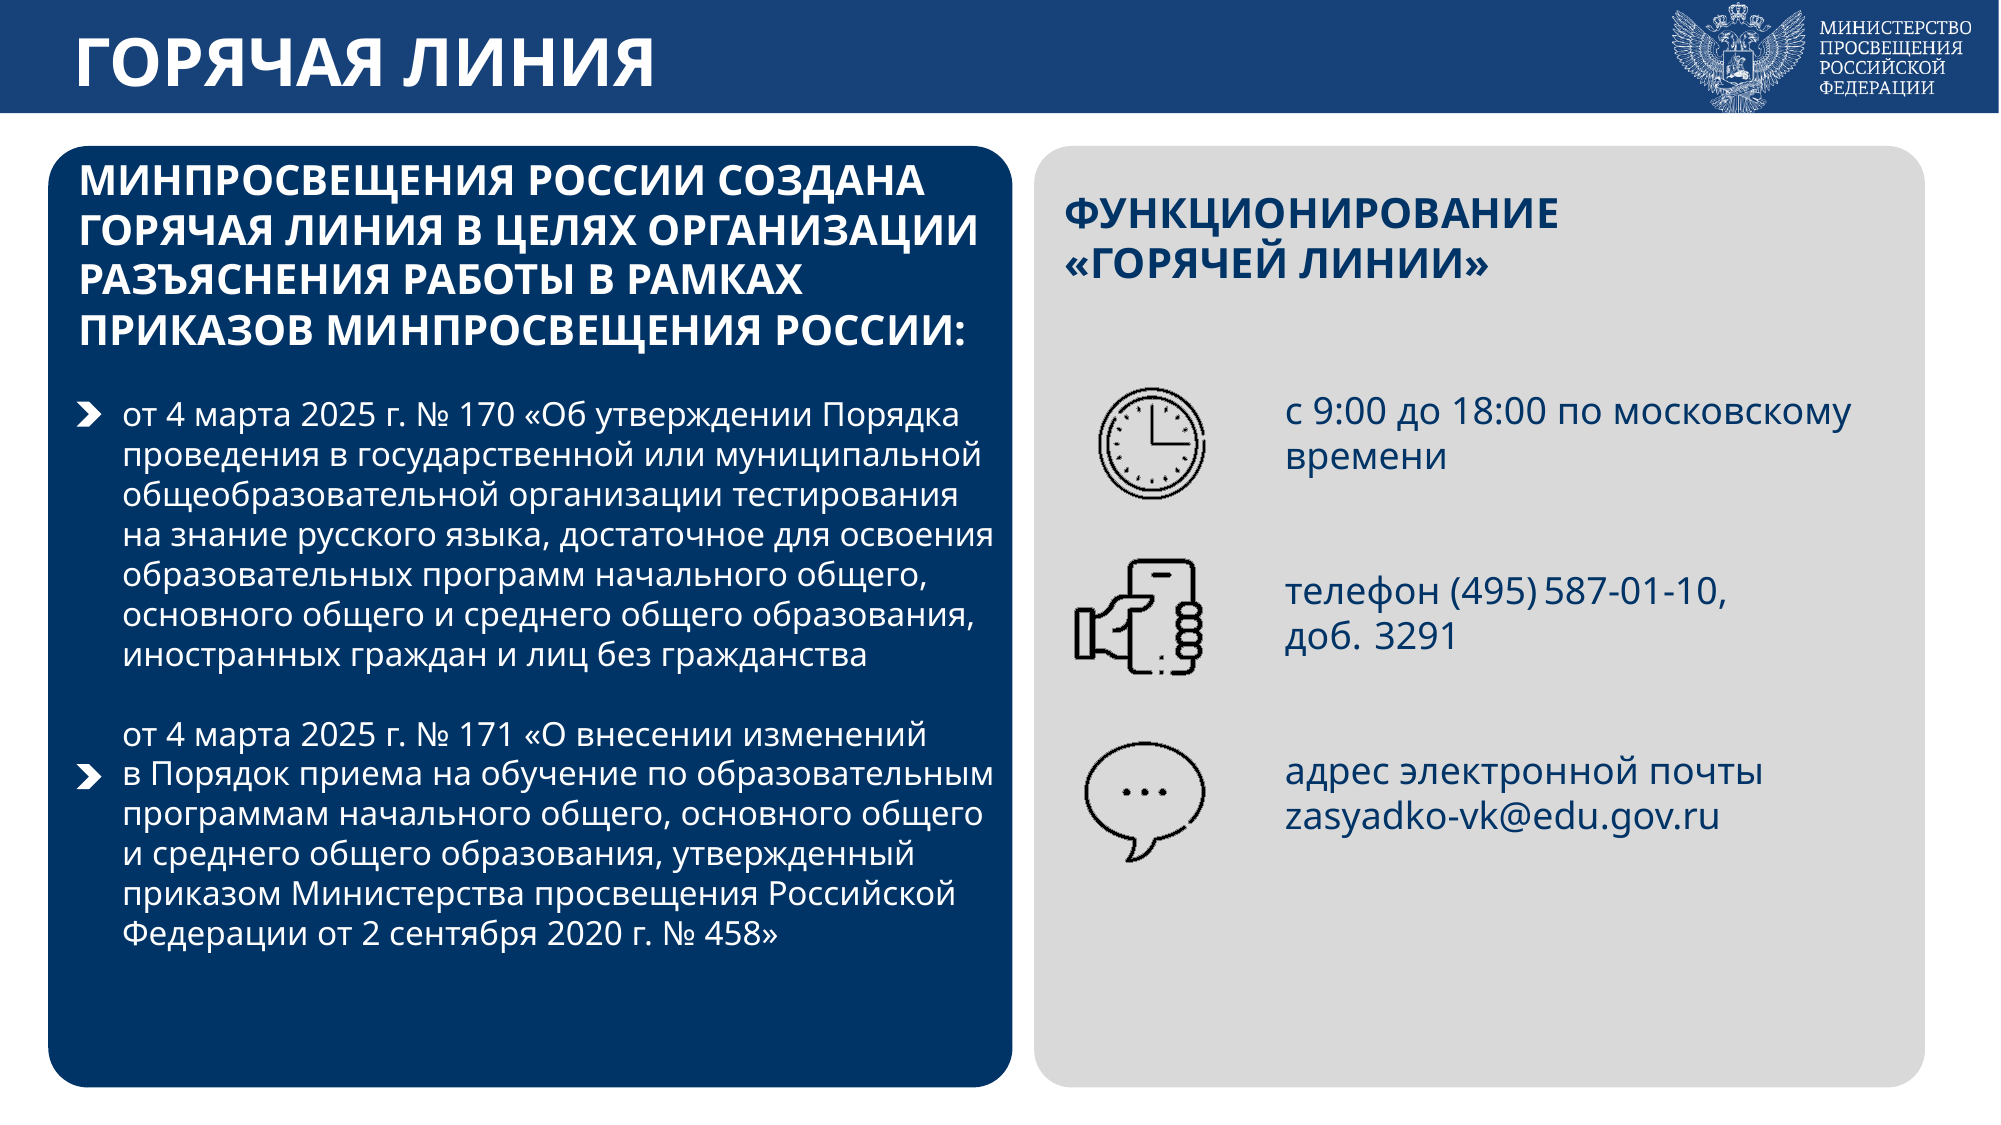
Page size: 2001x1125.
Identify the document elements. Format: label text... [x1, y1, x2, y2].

text_box ФУНКЦИОНИРОВАНИЕ «ГОРЯЧЕЙ ЛИНИИ» с 9:00 до 18:00 по московскому времени телефон (495) 587-01-10, доб. 3291 адрес электронной почты zasyadko-vk@edu.gov.ru [1049, 179, 1875, 845]
text_box [46, 152, 1015, 1090]
picture [1672, 2, 1971, 115]
text_box ГОРЯЧАЯ ЛИНИЯ [58, 12, 900, 70]
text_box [1084, 741, 1206, 863]
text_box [1074, 558, 1206, 676]
text_box [74, 399, 104, 429]
text_box МИНПРОСВЕЩЕНИЯ РОССИИ СОЗДАНА ГОРЯЧАЯ ЛИНИЯ В ЦЕЛЯХ ОРГАНИЗАЦИИ РАЗЪЯСНЕНИЯ РАБОТЫ В РАМКАХ ПРИКАЗОВ МИНПРОСВЕЩЕНИЯ РОССИИ: от 4 марта 2025 г. № 170 «Об утверждении Порядка проведения в государственной или муниципальной общеобразовательной организации тестирования на знание русского языка, достаточное для освоения образовательных программ начального общего, основного общего и среднего общего образования, иностранных граждан и лиц без гражданства от 4 марта 2025 г. № 171 «О внесении изменений в Порядок приема на обучение по образовательным программам начального общего, основного общего и среднего общего образования, утвержденный приказом Министерства просвещения Российской Федерации от 2 сентября 2020 г. № 458» [63, 145, 1013, 960]
text_box [74, 761, 104, 792]
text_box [1097, 387, 1207, 501]
text_box [1032, 143, 1928, 1090]
